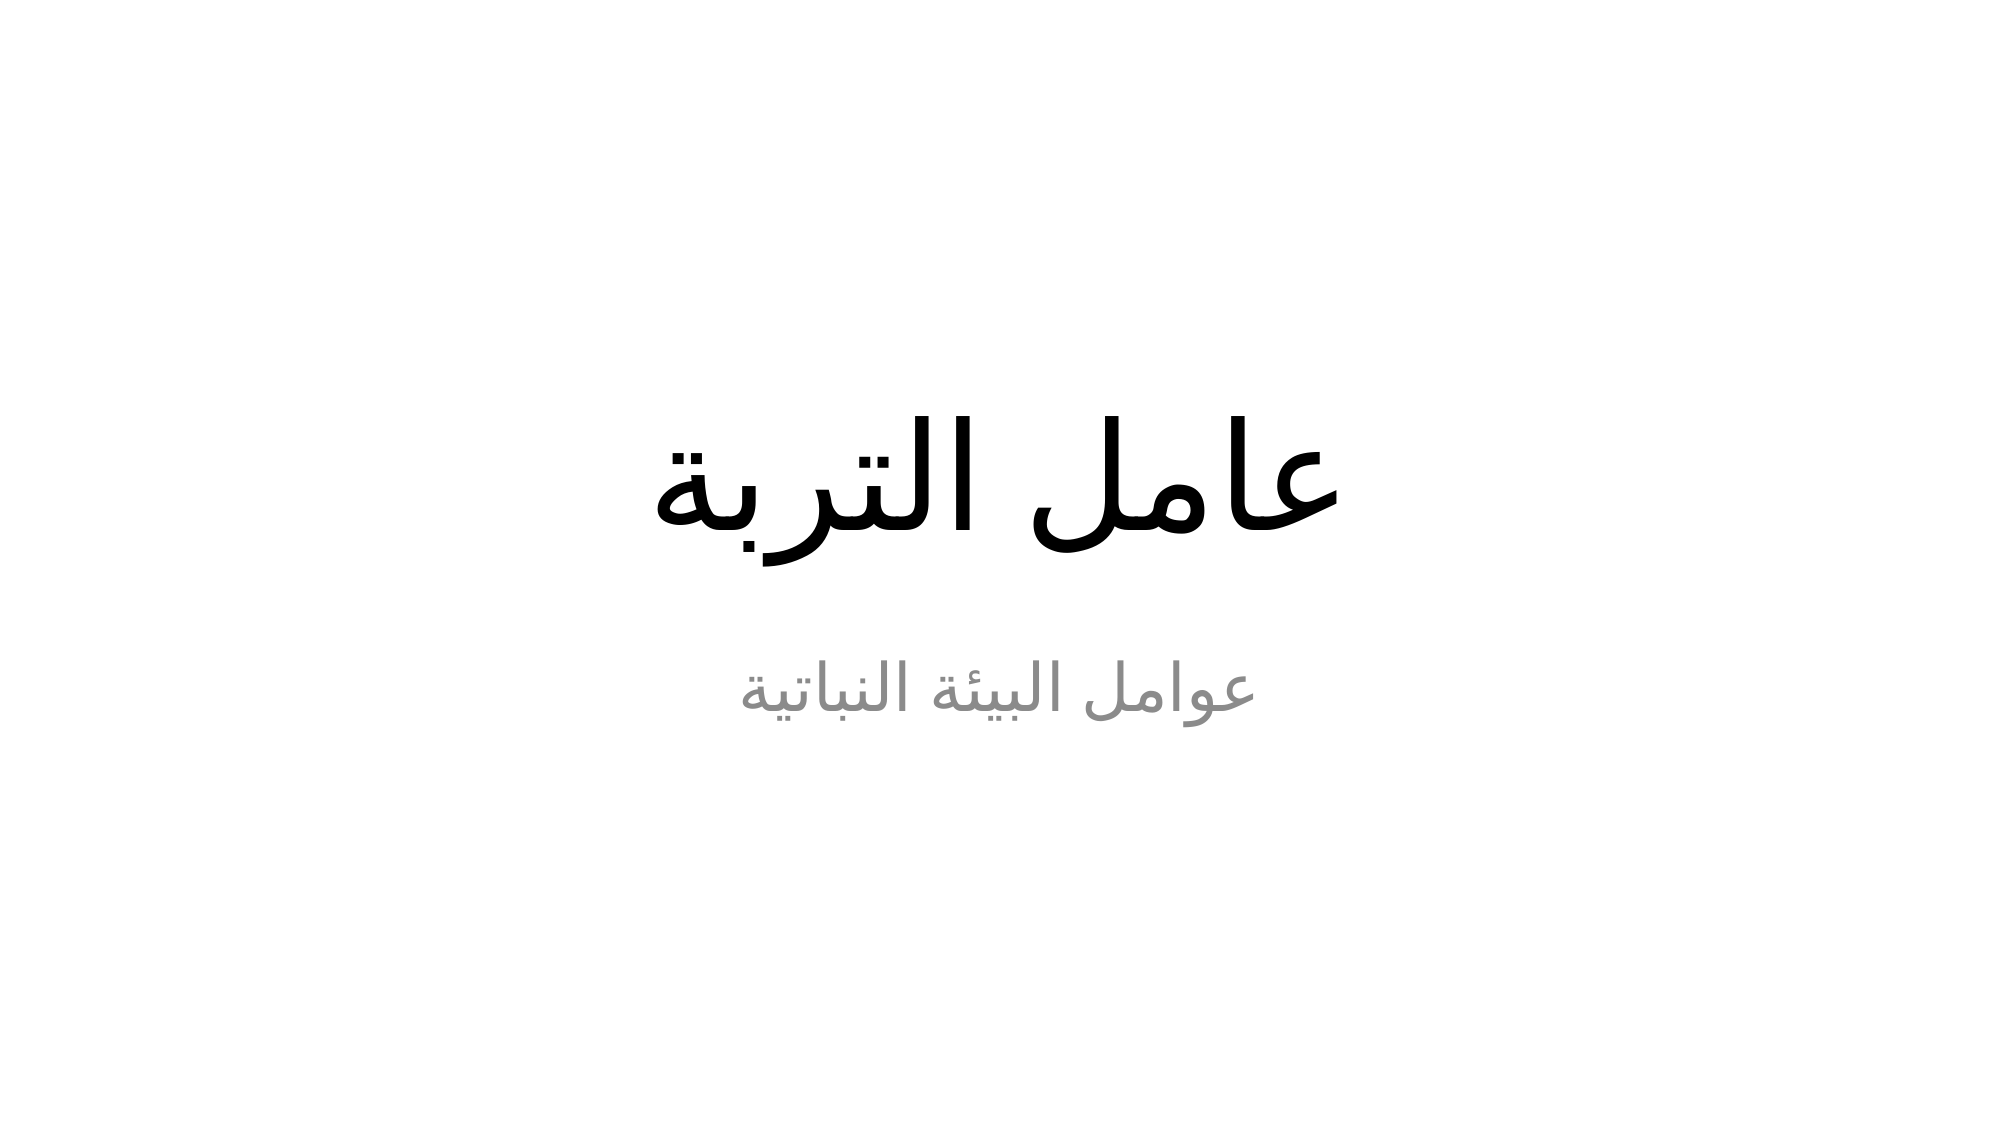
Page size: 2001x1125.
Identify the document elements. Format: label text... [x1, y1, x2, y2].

title عامل التربة [150, 349, 1850, 591]
subtitle عوامل البيئة النباتية [300, 637, 1700, 925]
